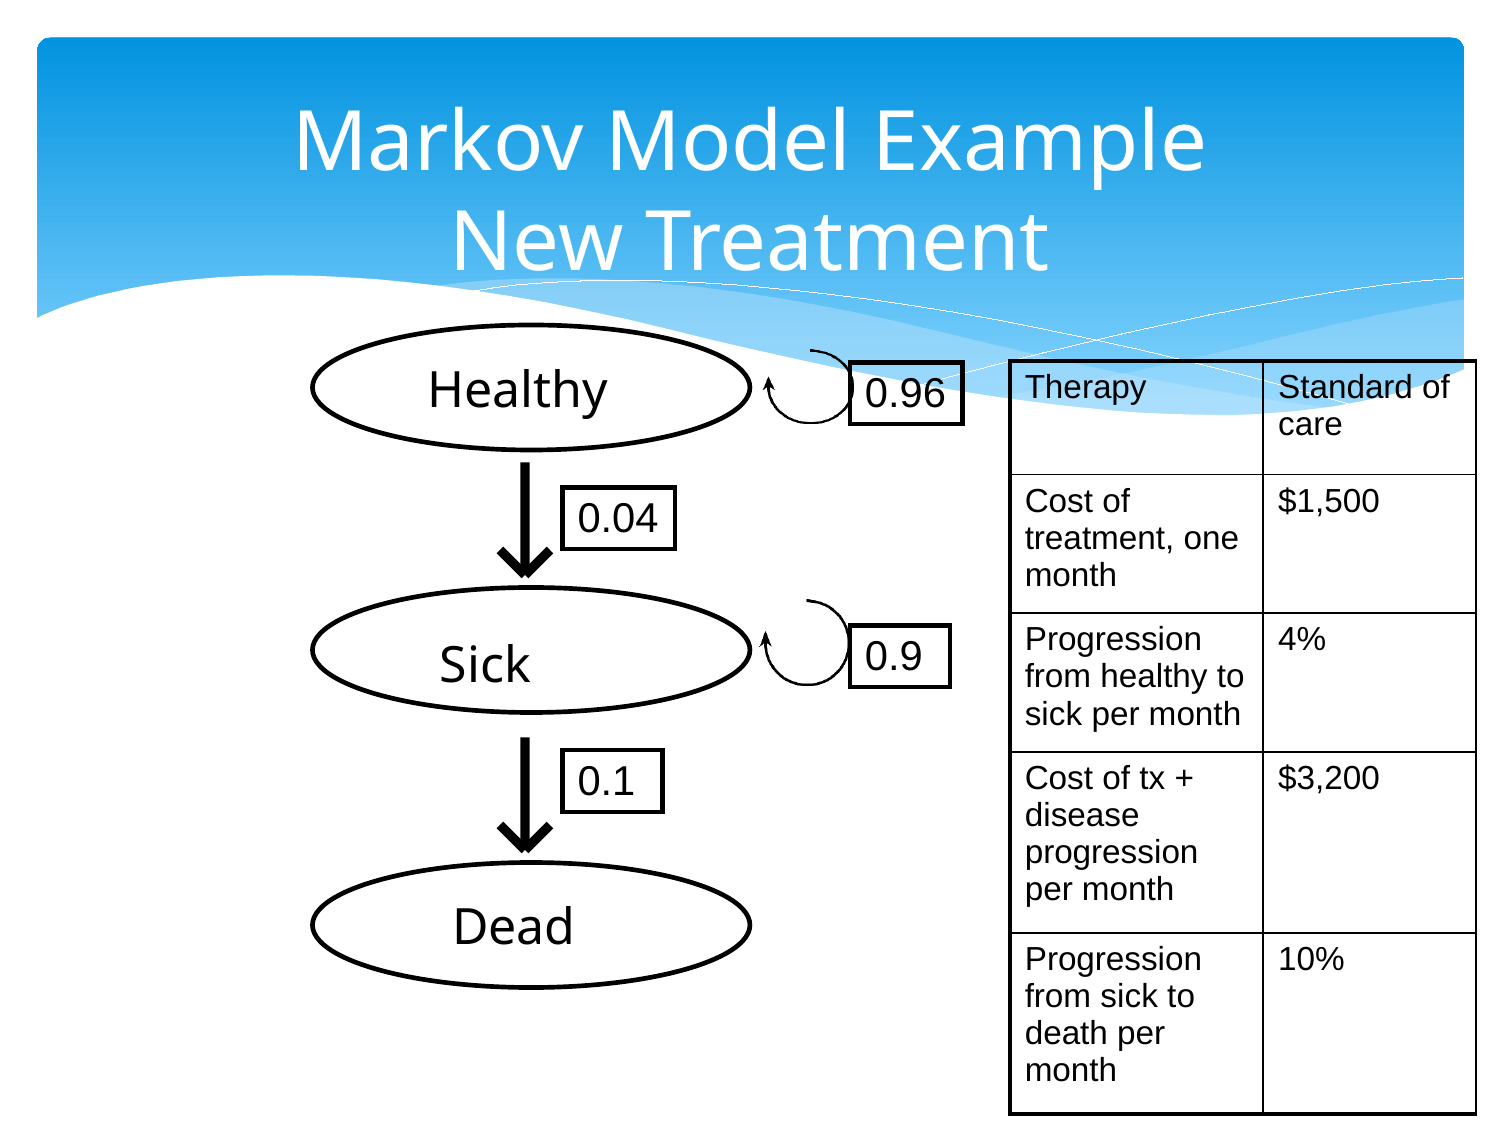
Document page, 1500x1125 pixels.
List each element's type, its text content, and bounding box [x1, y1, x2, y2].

text_box Dead [437, 887, 600, 963]
table_cell 4% [1264, 614, 1475, 751]
title Markov Model Example New Treatment [75, 75, 1425, 300]
text_box [312, 587, 750, 713]
table_header 0.9 [856, 628, 948, 685]
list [762, 349, 854, 425]
table_cell $3,200 [1264, 753, 1475, 932]
text_box Sick [424, 624, 638, 700]
table_header 0.96 [859, 365, 960, 422]
text_box Healthy [412, 349, 663, 425]
table_cell Progression from healthy to sick per month [1012, 614, 1262, 751]
table_cell Cost of tx + disease progression per month [1012, 753, 1262, 932]
picture [759, 599, 851, 687]
table_header 0.1 [565, 752, 660, 810]
table_header 0.04 [565, 490, 673, 547]
table_cell 10% [1264, 934, 1475, 1112]
text_box [312, 324, 750, 451]
table_header Therapy [1012, 363, 1262, 474]
table_header Standard of care [1264, 363, 1475, 474]
text_box [312, 862, 750, 988]
table_cell $1,500 [1264, 475, 1475, 612]
table_cell Progression from sick to death per month [1012, 934, 1262, 1112]
table_cell Cost of treatment, one month [1012, 475, 1262, 612]
